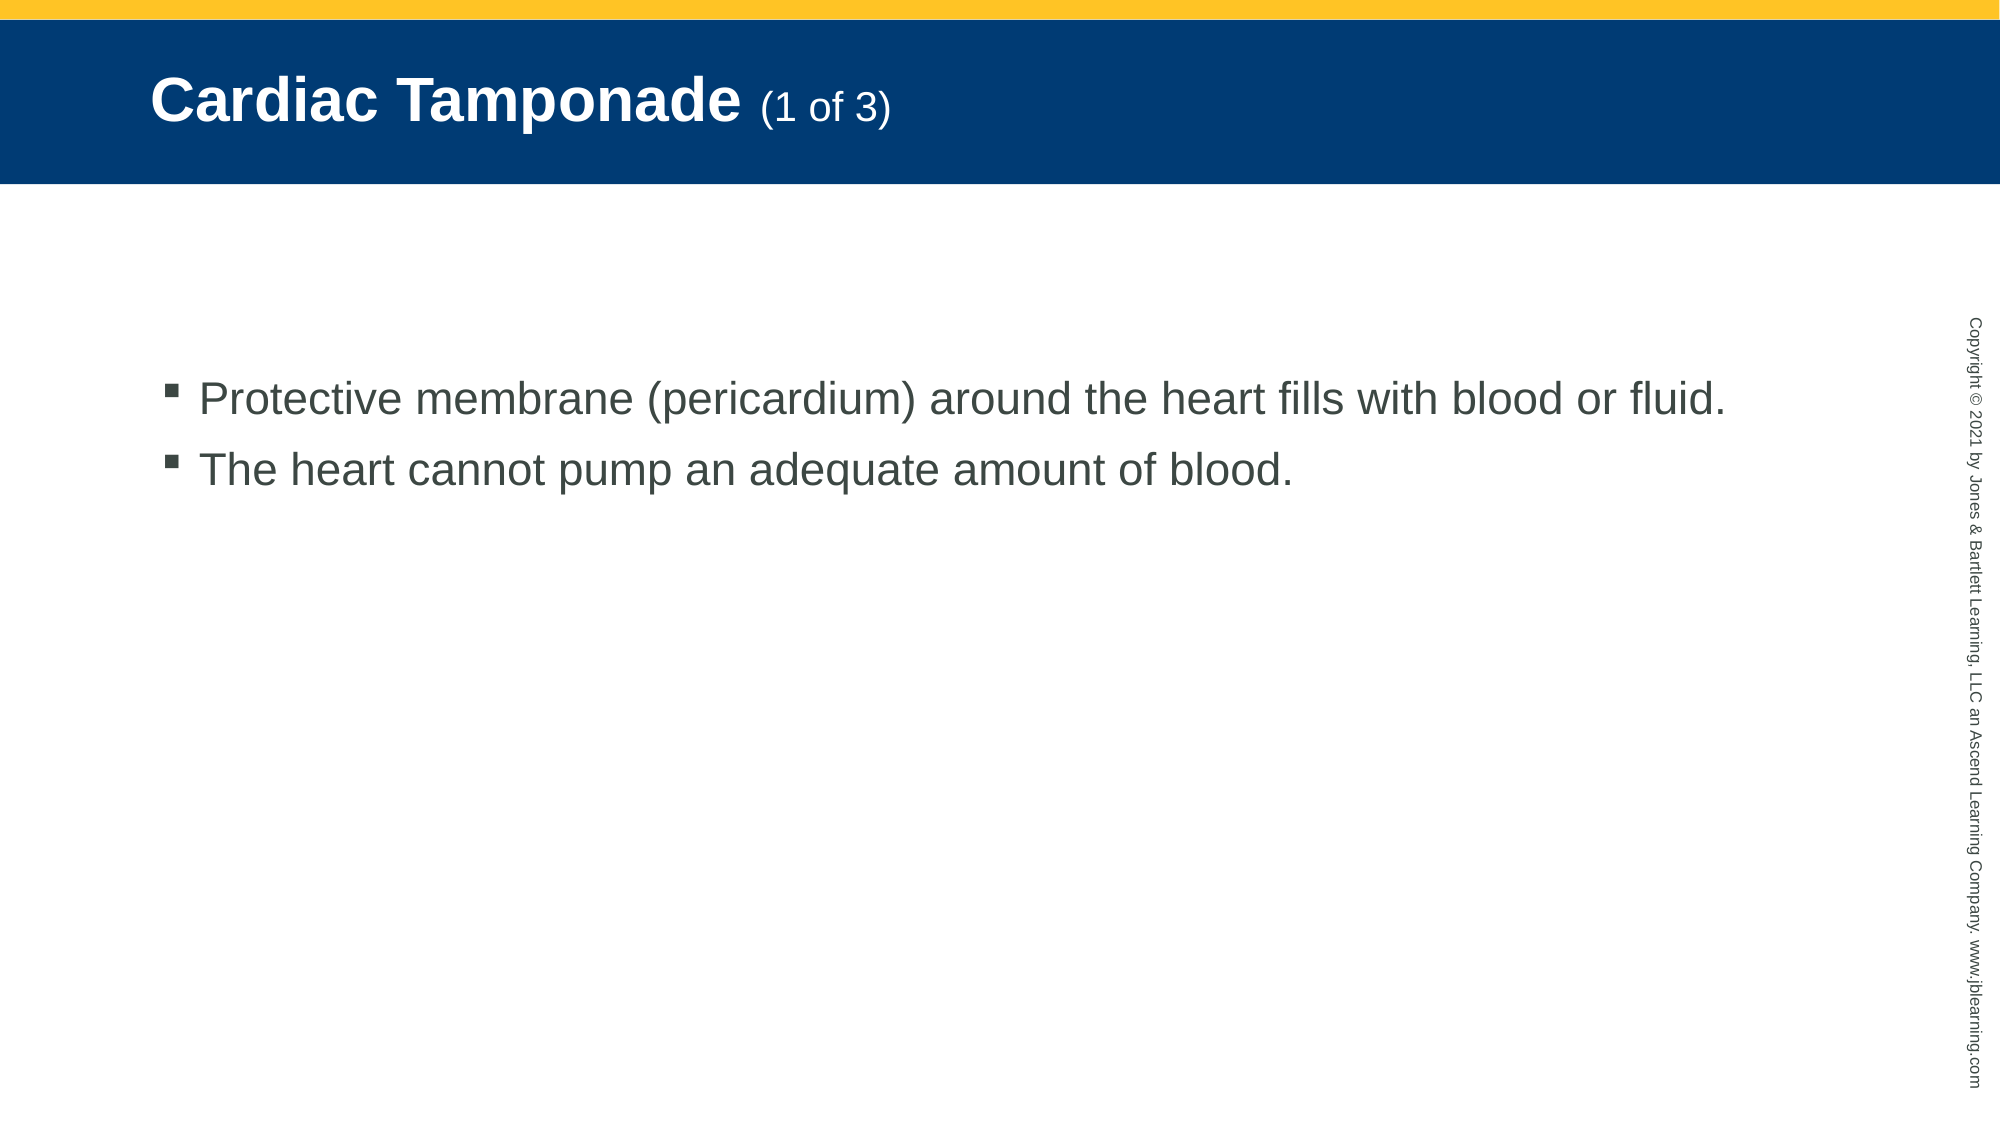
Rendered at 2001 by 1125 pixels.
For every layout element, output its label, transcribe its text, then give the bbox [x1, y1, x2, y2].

list Protective membrane (pericardium) around the heart fills with blood or fluid. The heart cannot pump an adequate amount of blood. [146, 361, 1859, 1016]
title Cardiac Tamponade (1 of 3) [0, 19, 2000, 185]
